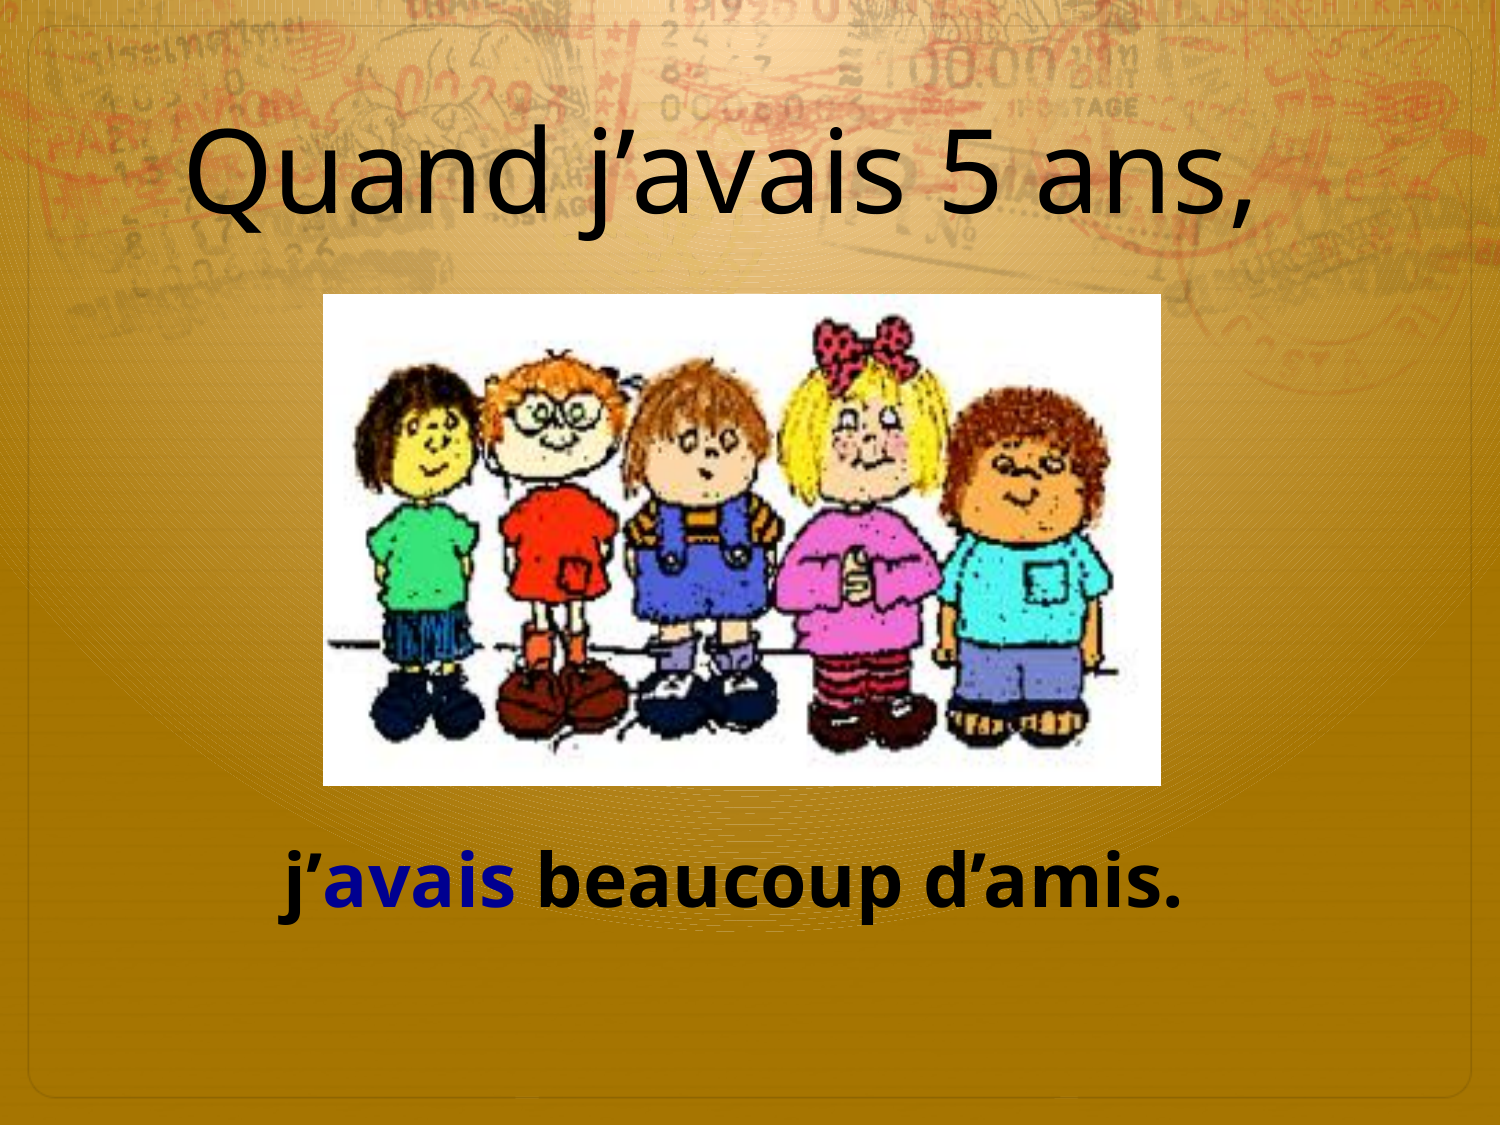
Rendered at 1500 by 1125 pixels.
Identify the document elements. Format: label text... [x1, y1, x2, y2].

title Quand j’avais 5 ans, [80, 125, 1393, 245]
picture [0, 0, 1500, 1125]
subtitle j’avais beaucoup d’amis. [87, 825, 1401, 1025]
